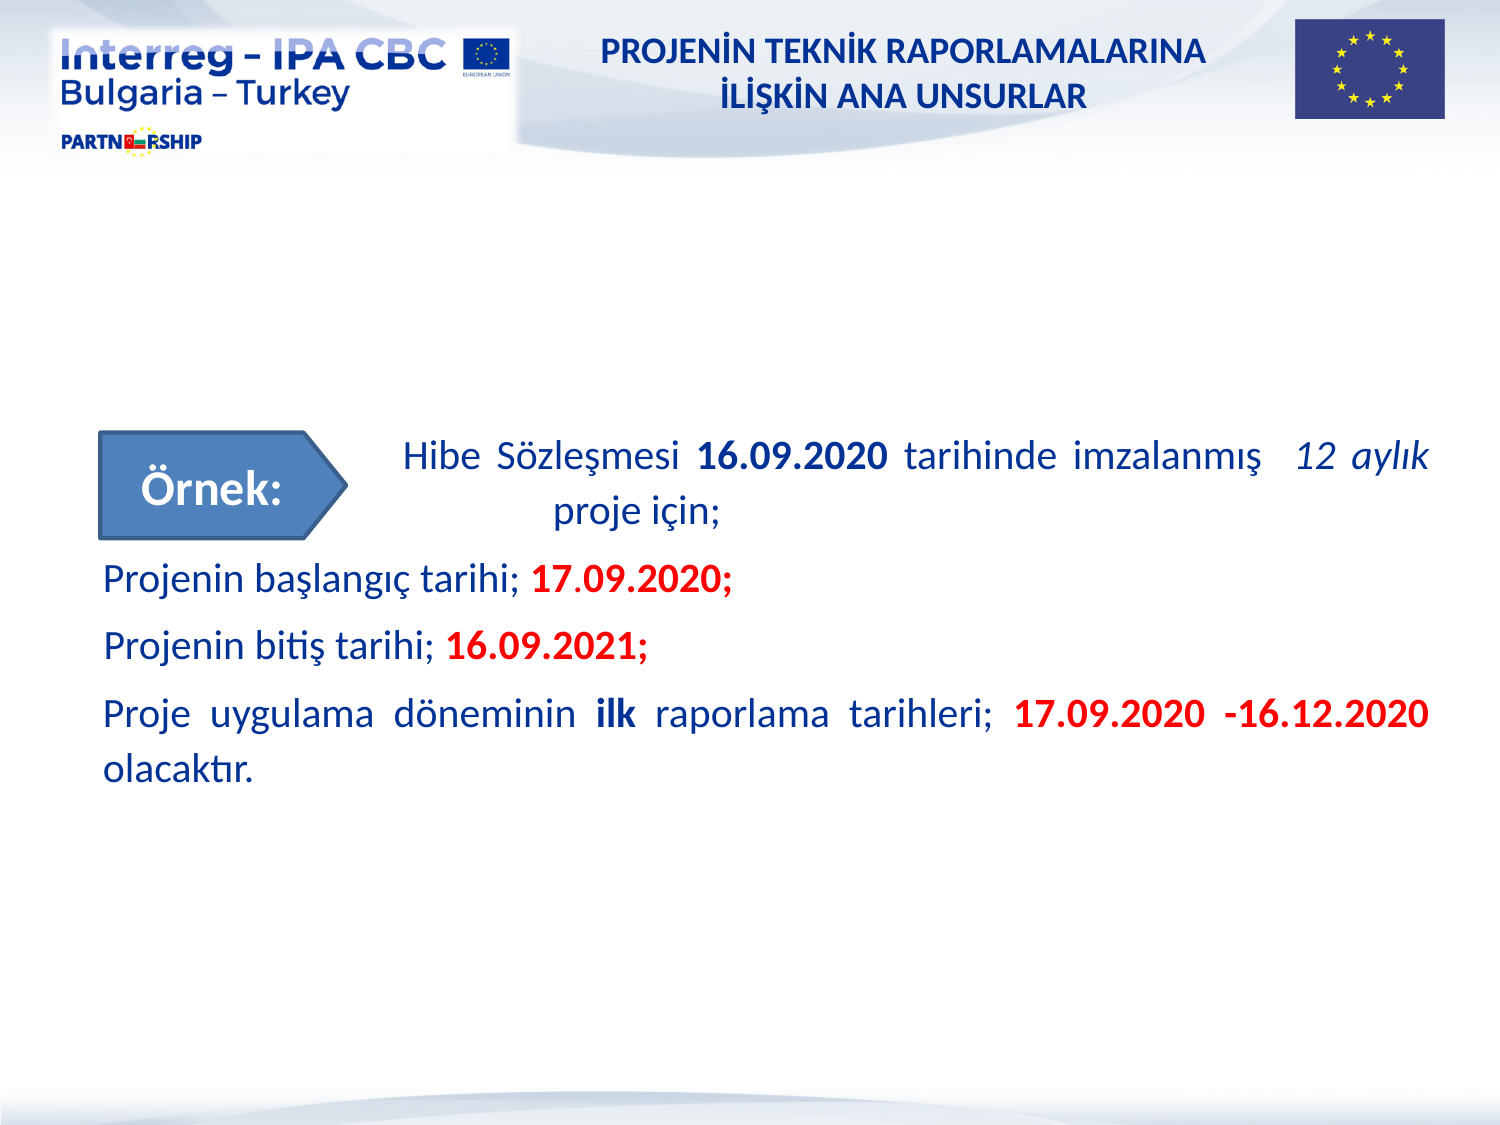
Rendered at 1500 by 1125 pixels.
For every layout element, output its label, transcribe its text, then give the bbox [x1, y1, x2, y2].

picture [0, 1087, 1500, 1125]
picture [0, 0, 1500, 170]
text_box Hibe Sözleşmesi 16.09.2020 tarihinde imzalanmış 12 aylık bir proje için; Projenin başlangıç tarihi; 17.09.2020; Projenin bitiş tarihi; 16.09.2021; Proje uygulama döneminin ilk raporlama tarihleri; 17.09.2020 -16.12.2020 olacaktır. [41, 190, 1445, 1086]
text_box Örnek: [98, 430, 348, 541]
